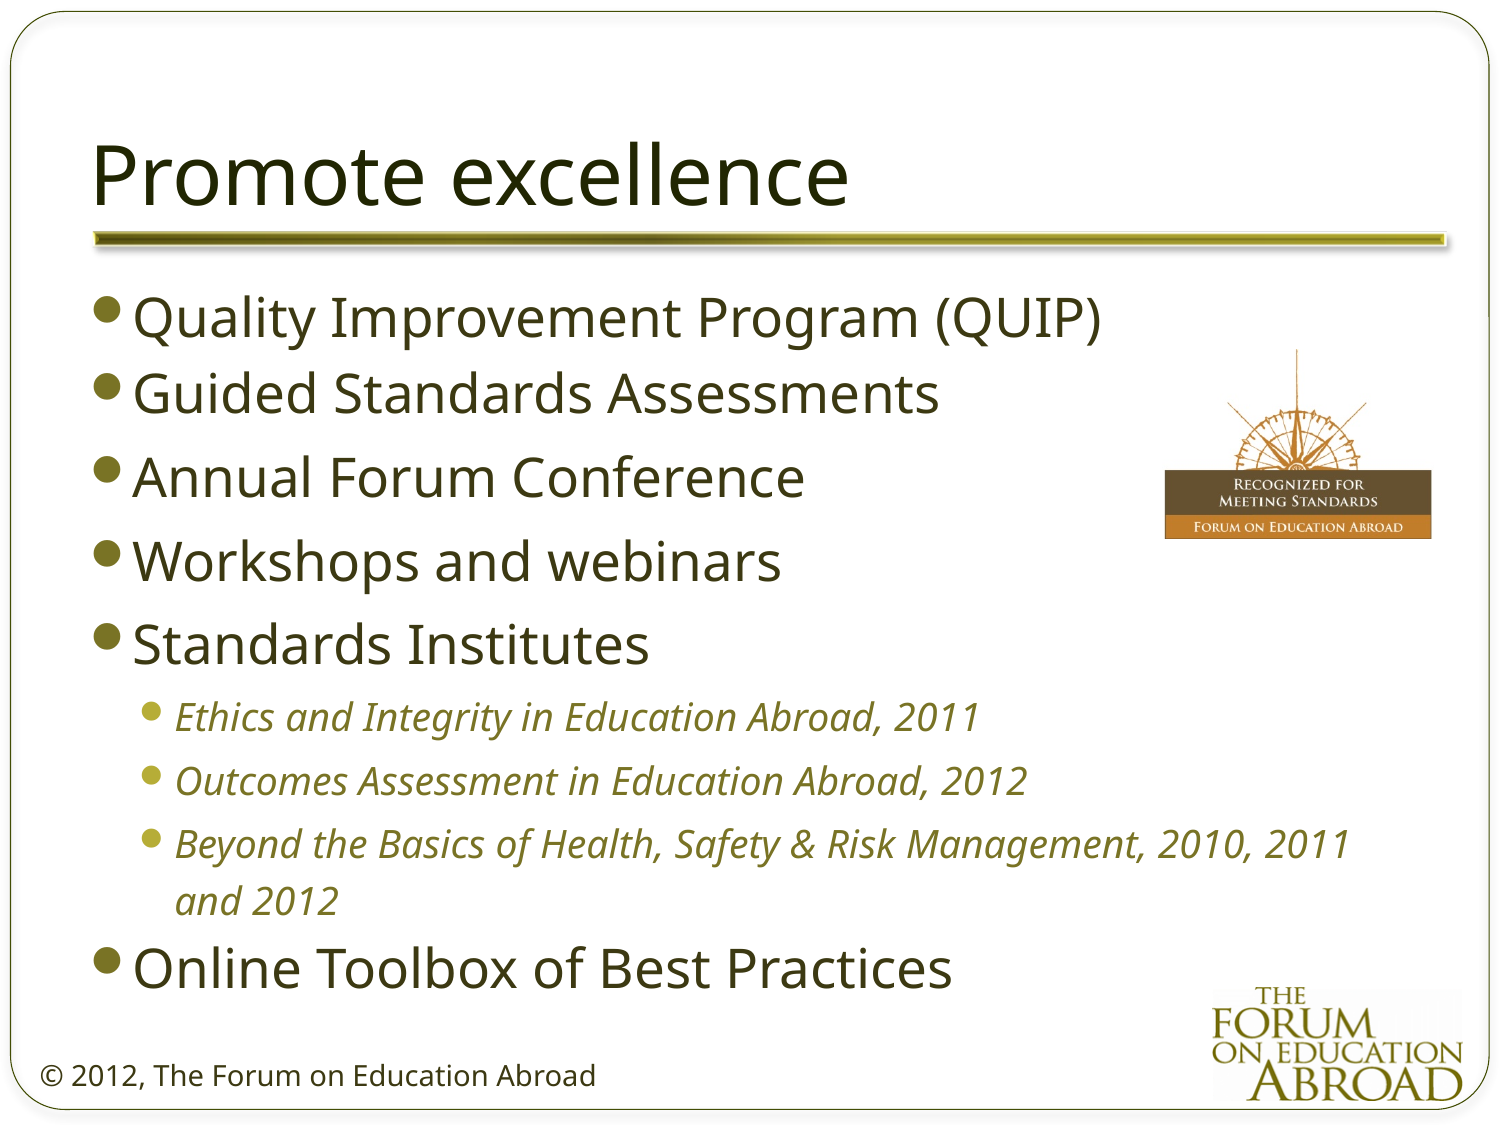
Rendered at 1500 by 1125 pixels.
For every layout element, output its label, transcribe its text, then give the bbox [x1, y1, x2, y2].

title Promote excellence [75, 50, 1475, 238]
picture [84, 238, 1461, 263]
picture [1212, 987, 1463, 1101]
list Quality Improvement Program (QUIP) Guided Standards Assessments Annual Forum Conference Workshops and webinars Standards Institutes Ethics and Integrity in Education Abroad, 2011 Outcomes Assessment in Education Abroad, 2012 Beyond the Basics of Health, Safety & Risk Management, 2010, 2011 and 2012 Online Toolbox of Best Practices [75, 275, 1425, 1013]
picture [1162, 349, 1434, 539]
